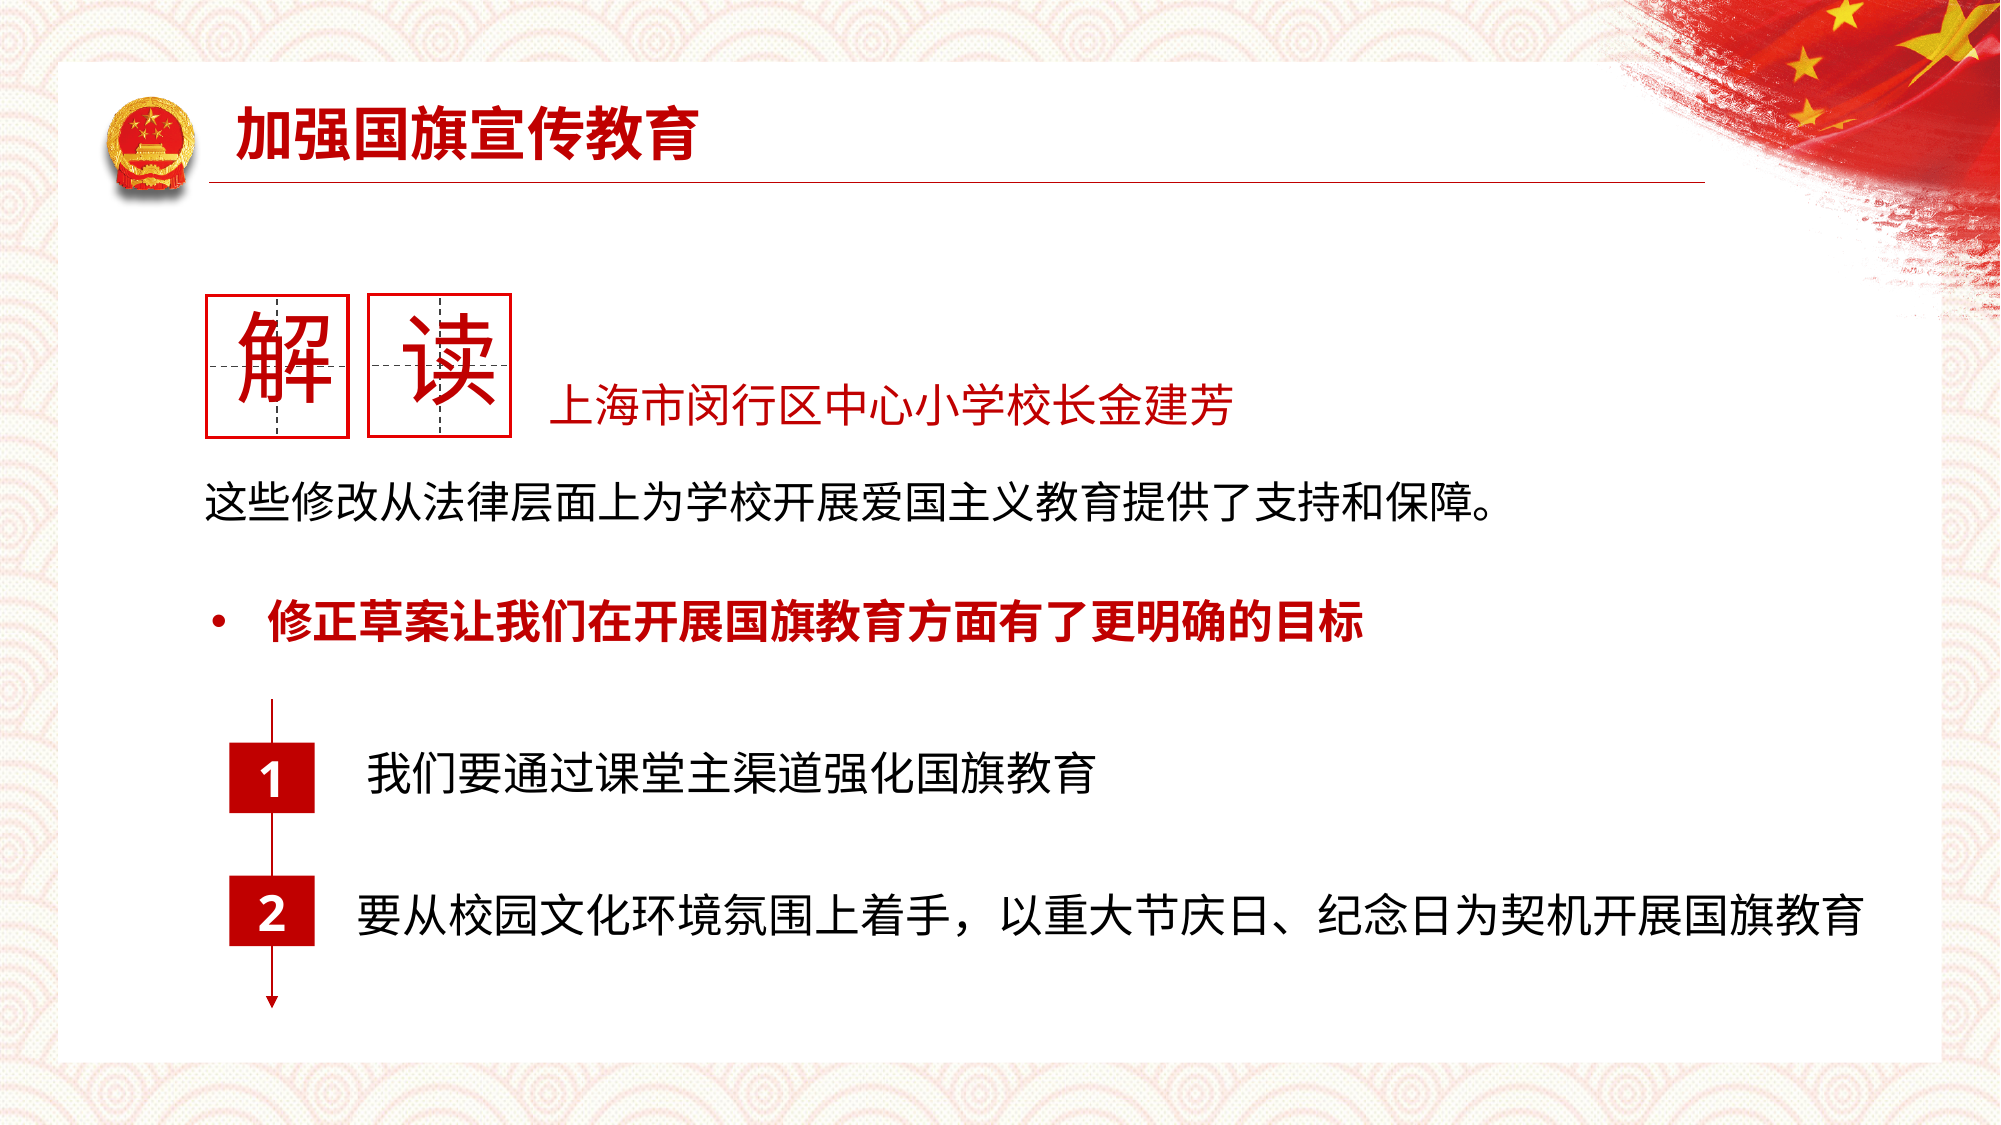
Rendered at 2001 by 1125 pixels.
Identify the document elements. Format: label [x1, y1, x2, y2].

text_box [368, 288, 511, 437]
text_box [206, 287, 349, 438]
picture [0, 0, 2000, 1125]
